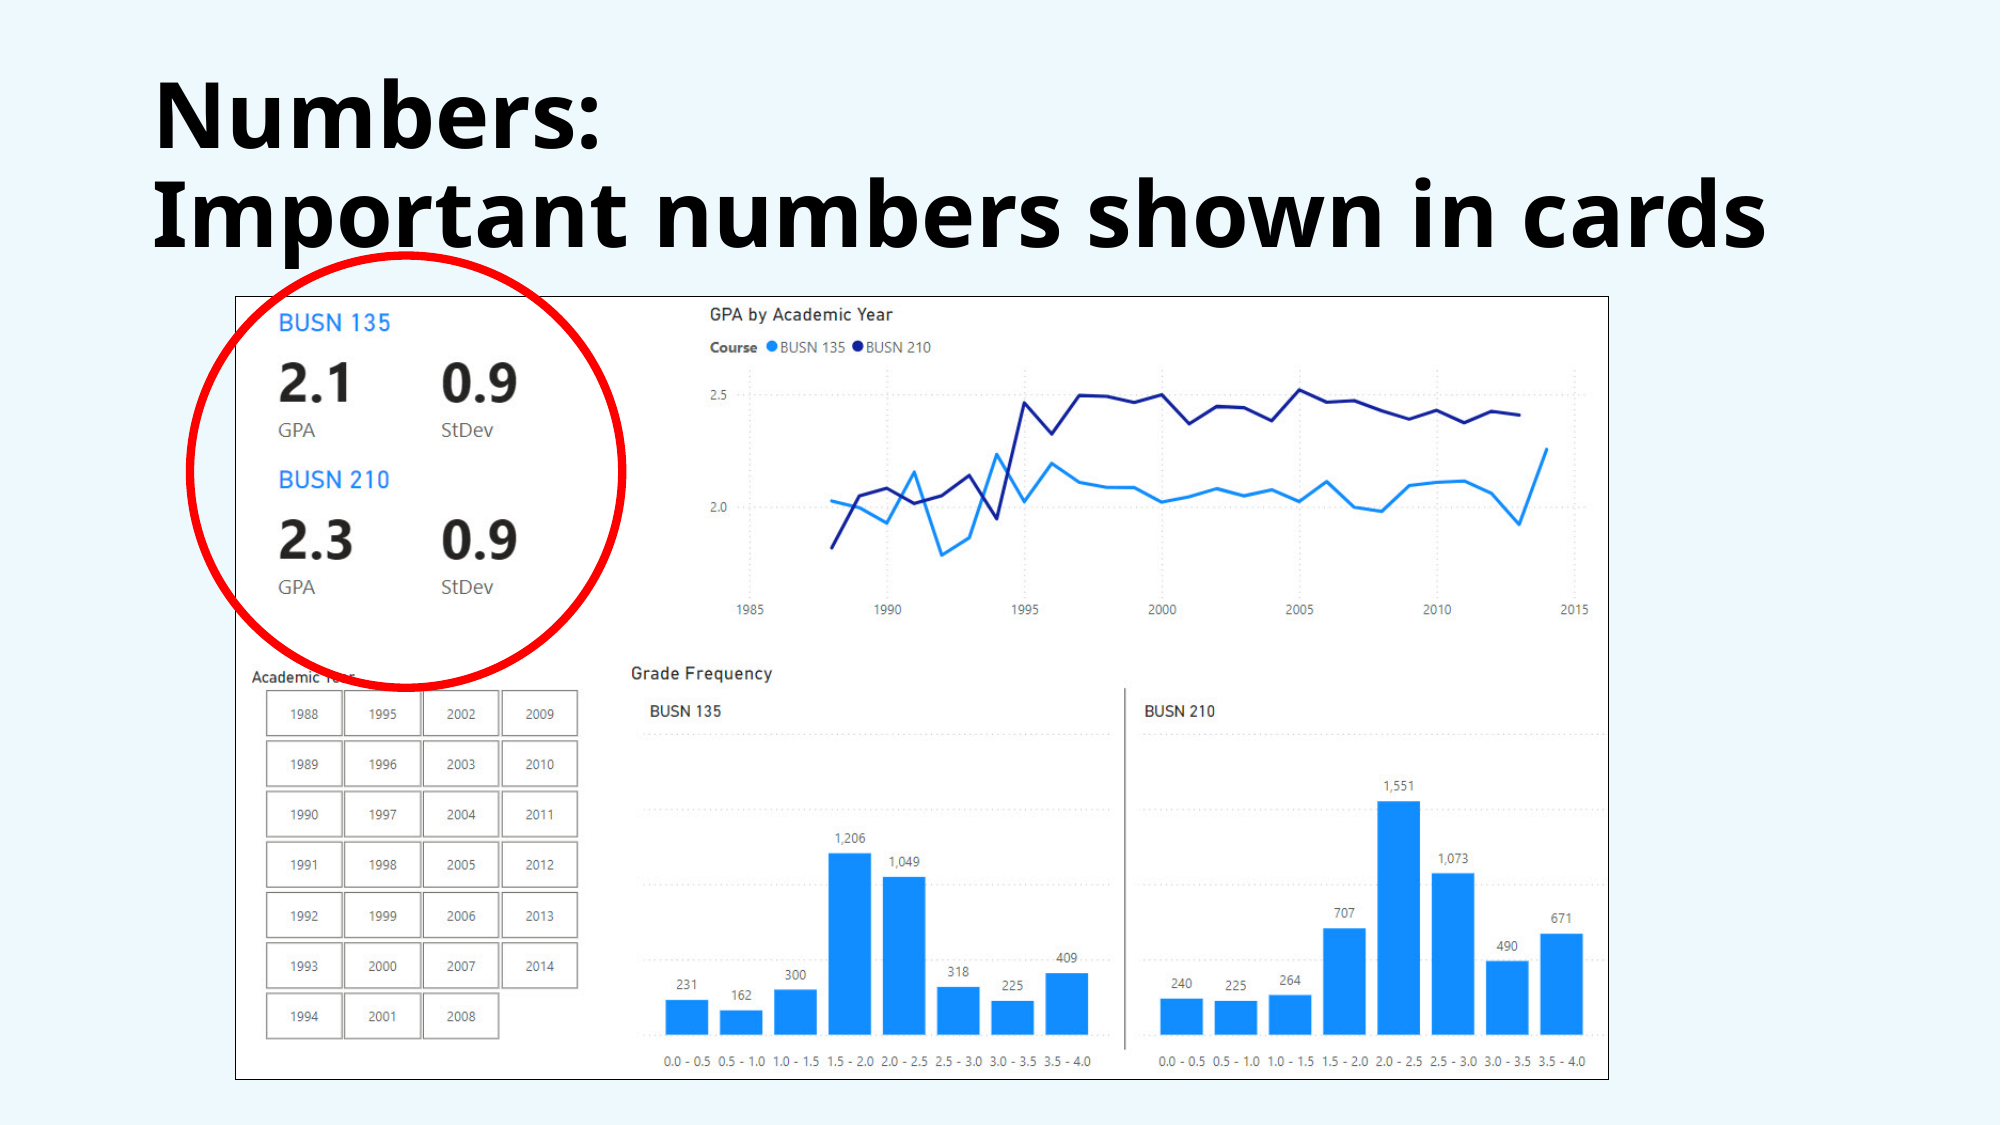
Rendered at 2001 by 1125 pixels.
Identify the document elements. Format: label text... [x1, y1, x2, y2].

text_box [188, 337, 235, 607]
text_box [278, 253, 534, 295]
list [235, 295, 1610, 1080]
title Numbers: Important numbers shown in cards [137, 59, 1863, 278]
